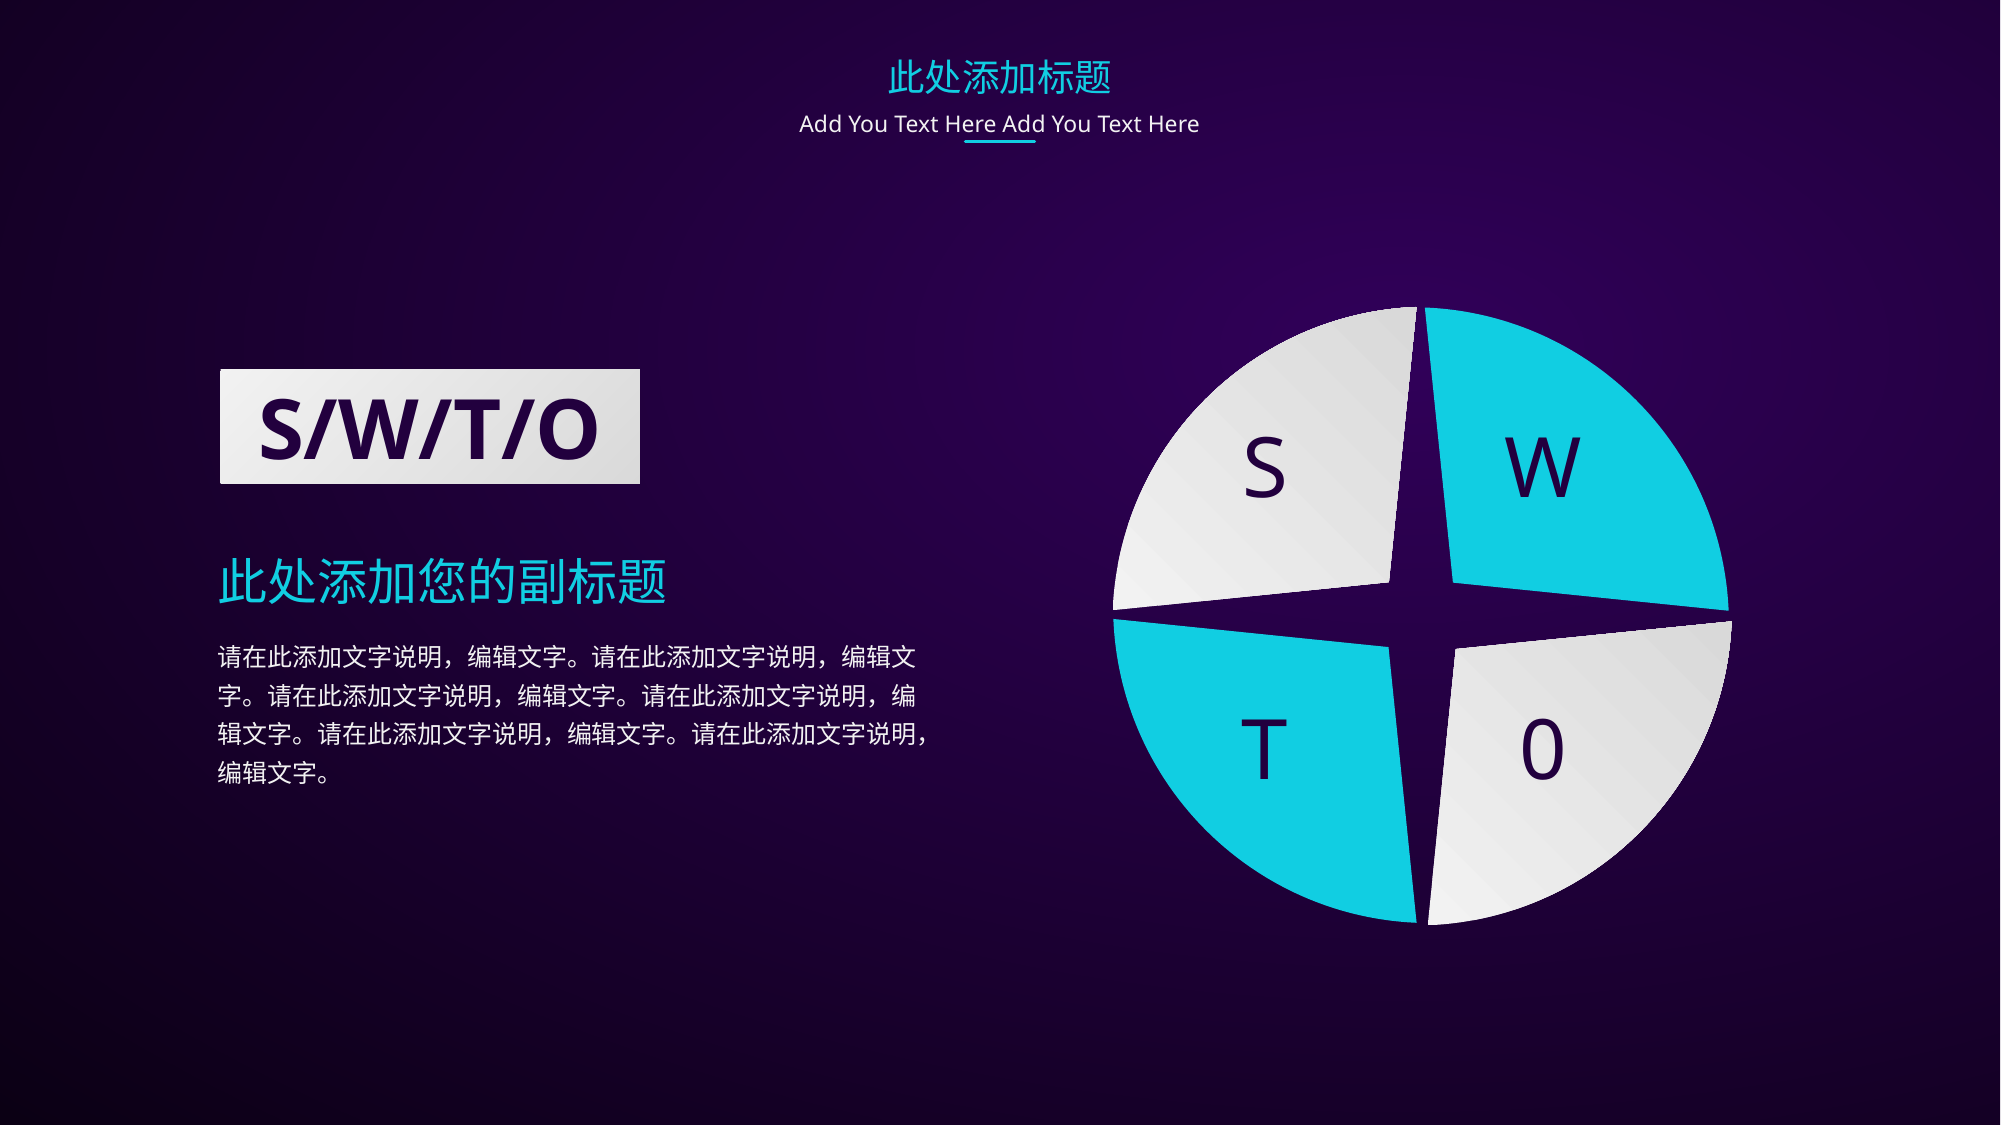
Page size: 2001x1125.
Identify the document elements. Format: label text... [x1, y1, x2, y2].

text_box S [1189, 407, 1341, 522]
picture [0, 0, 2001, 1125]
text_box [1113, 618, 1417, 923]
text_box S/W/T/O [220, 369, 640, 484]
text_box 请在此添加文字说明，编辑文字。请在此添加文字说明，编辑文字。请在此添加文字说明，编辑文字。请在此添加文字说明，编辑文字。请在此添加文字说明，编辑文字。请在此添加文字说明，编辑文字。 [202, 624, 942, 796]
text_box [1424, 307, 1729, 611]
text_box W [1467, 407, 1619, 522]
text_box [1427, 621, 1732, 926]
text_box 0 [1467, 688, 1619, 804]
text_box [1112, 306, 1417, 611]
text_box 此处添加标题 [872, 46, 1128, 93]
text_box Add You Text Here Add You Text Here [770, 93, 1230, 145]
text_box T [1189, 688, 1341, 804]
text_box 此处添加您的副标题 [202, 543, 738, 618]
